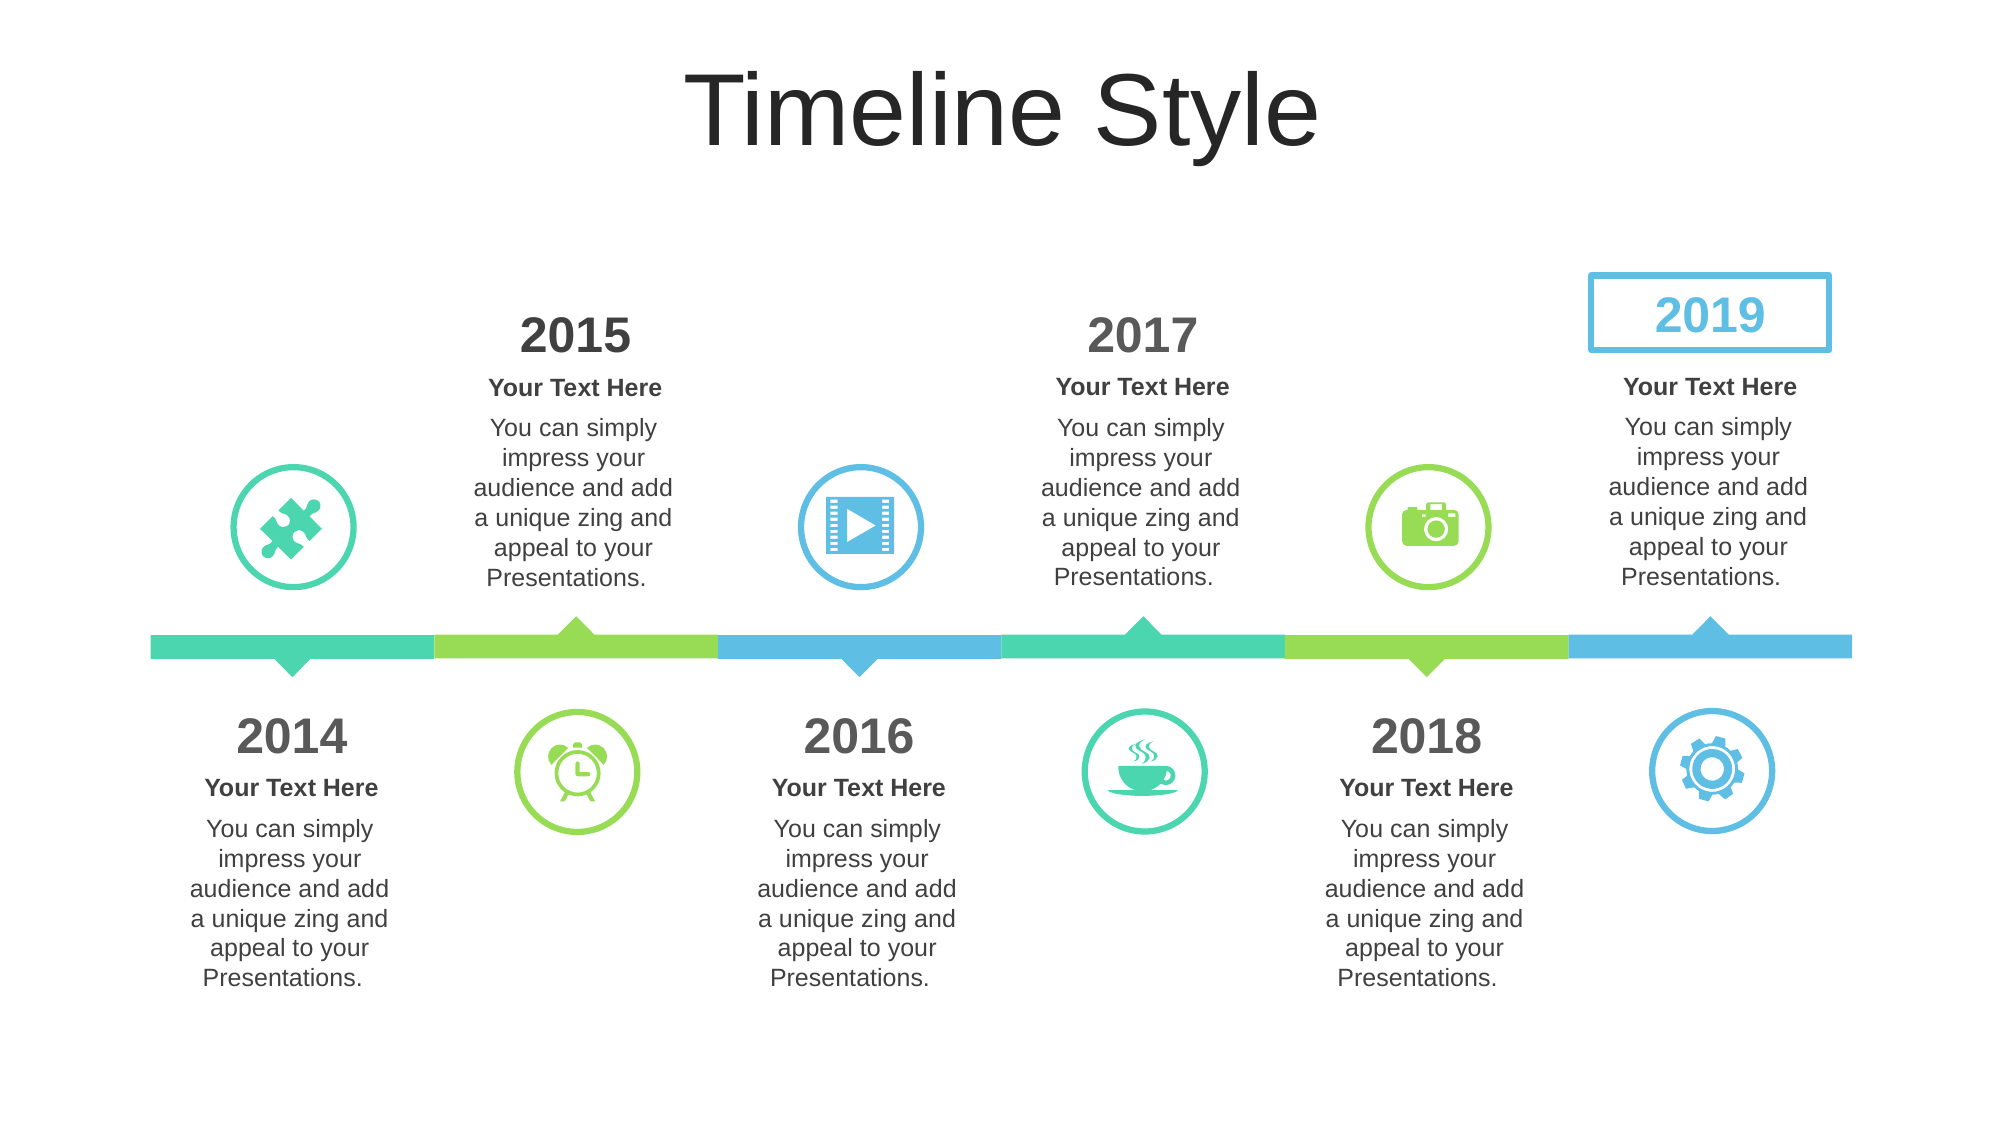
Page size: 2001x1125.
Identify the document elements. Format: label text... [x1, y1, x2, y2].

text_box [258, 496, 324, 562]
text_box 2018 [1307, 695, 1546, 764]
text_box [1105, 738, 1180, 797]
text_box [456, 363, 695, 602]
text_box [1367, 466, 1490, 589]
text_box [1678, 734, 1746, 803]
list Timeline Style [53, 55, 1952, 175]
text_box 2017 [1023, 294, 1262, 363]
text_box [232, 466, 355, 589]
text_box [1083, 710, 1206, 833]
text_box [1023, 363, 1262, 601]
text_box 2019 [1591, 275, 1830, 351]
text_box 2014 [172, 695, 411, 764]
text_box [799, 466, 923, 589]
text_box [1591, 362, 1830, 601]
text_box [1651, 709, 1774, 833]
text_box [825, 496, 895, 555]
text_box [172, 764, 411, 1002]
text_box [1401, 501, 1460, 547]
text_box [547, 741, 609, 803]
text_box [150, 616, 1853, 678]
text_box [1307, 764, 1546, 1002]
text_box [516, 710, 639, 834]
text_box 2016 [740, 695, 978, 764]
text_box 2015 [456, 295, 695, 363]
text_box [740, 764, 978, 1002]
